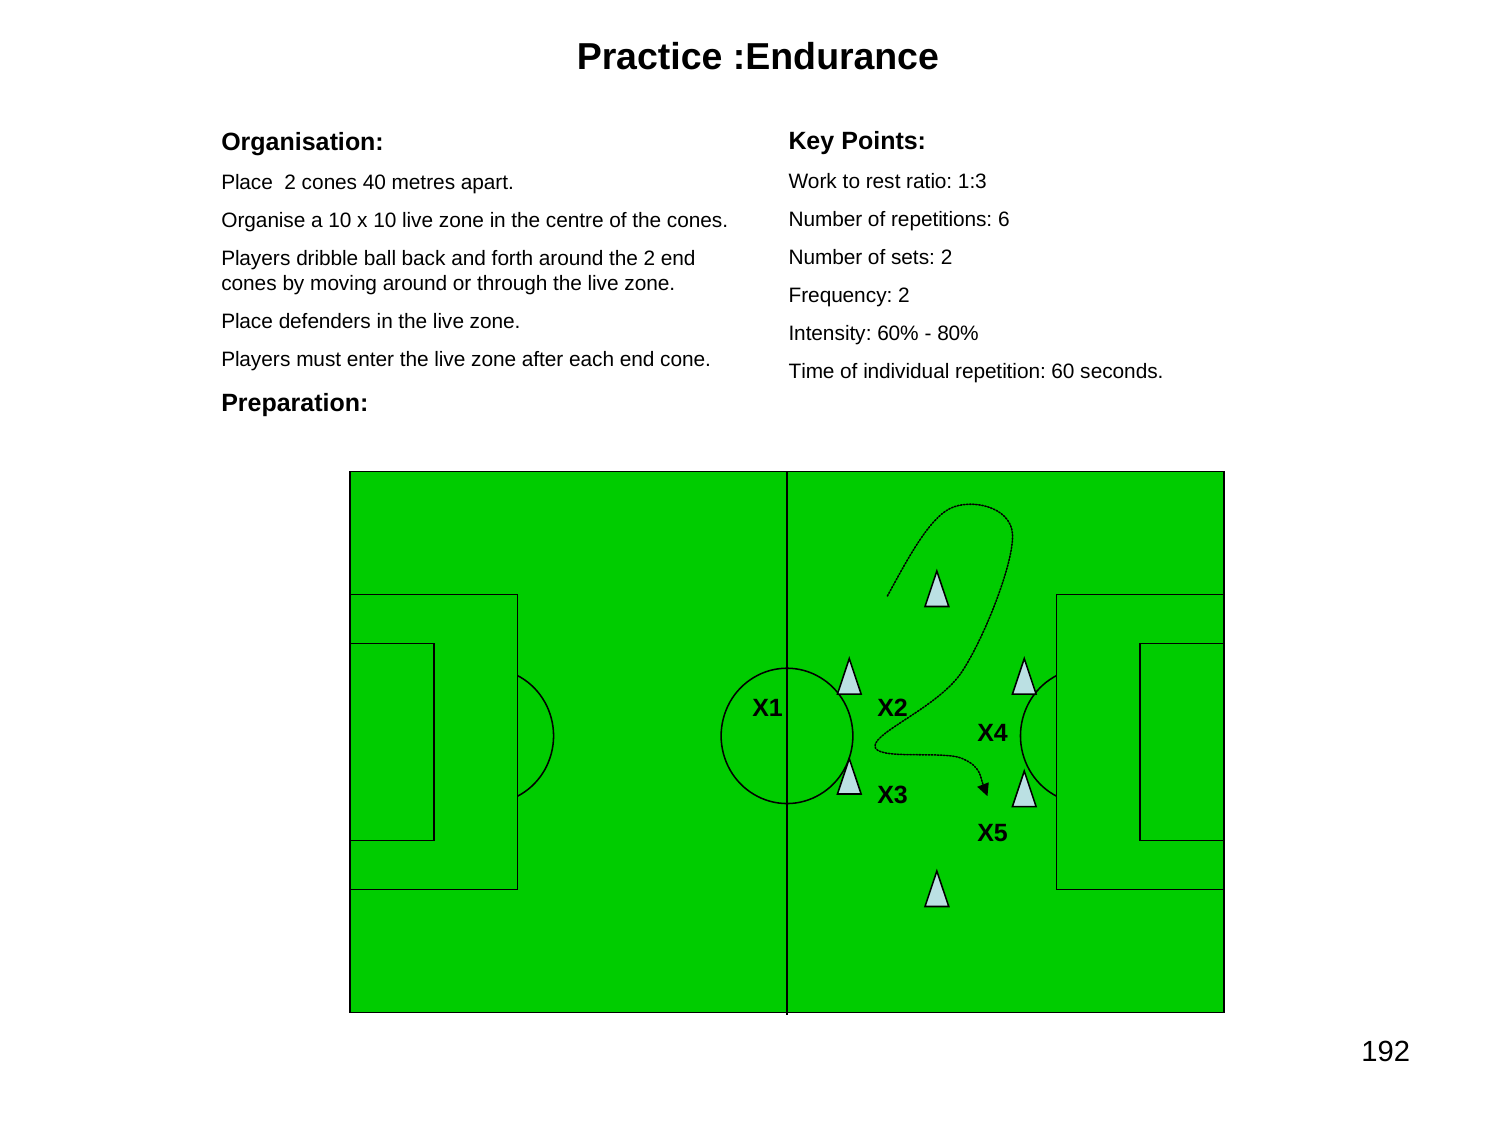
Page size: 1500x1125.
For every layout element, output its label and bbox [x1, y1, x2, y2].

text_box [1074, 1024, 1425, 1103]
text_box [206, 24, 1388, 429]
text_box [349, 471, 1224, 1015]
